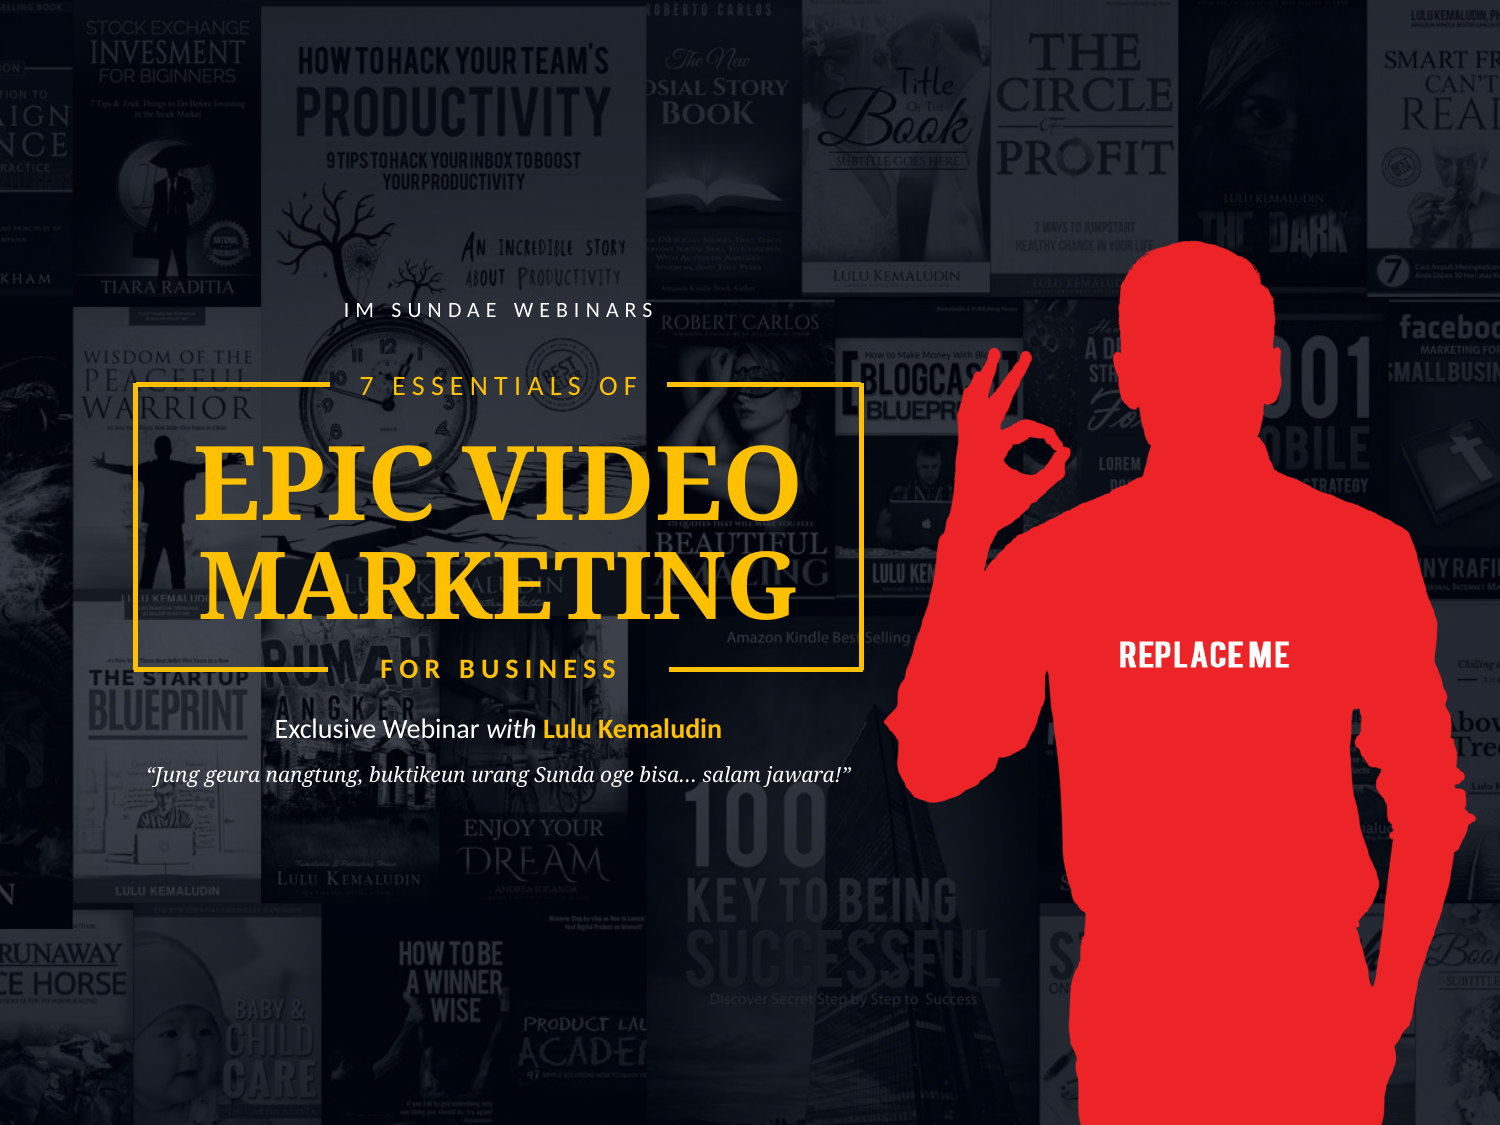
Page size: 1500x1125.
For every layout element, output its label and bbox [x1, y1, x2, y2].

picture [0, 0, 1500, 1125]
text_box [133, 383, 864, 671]
